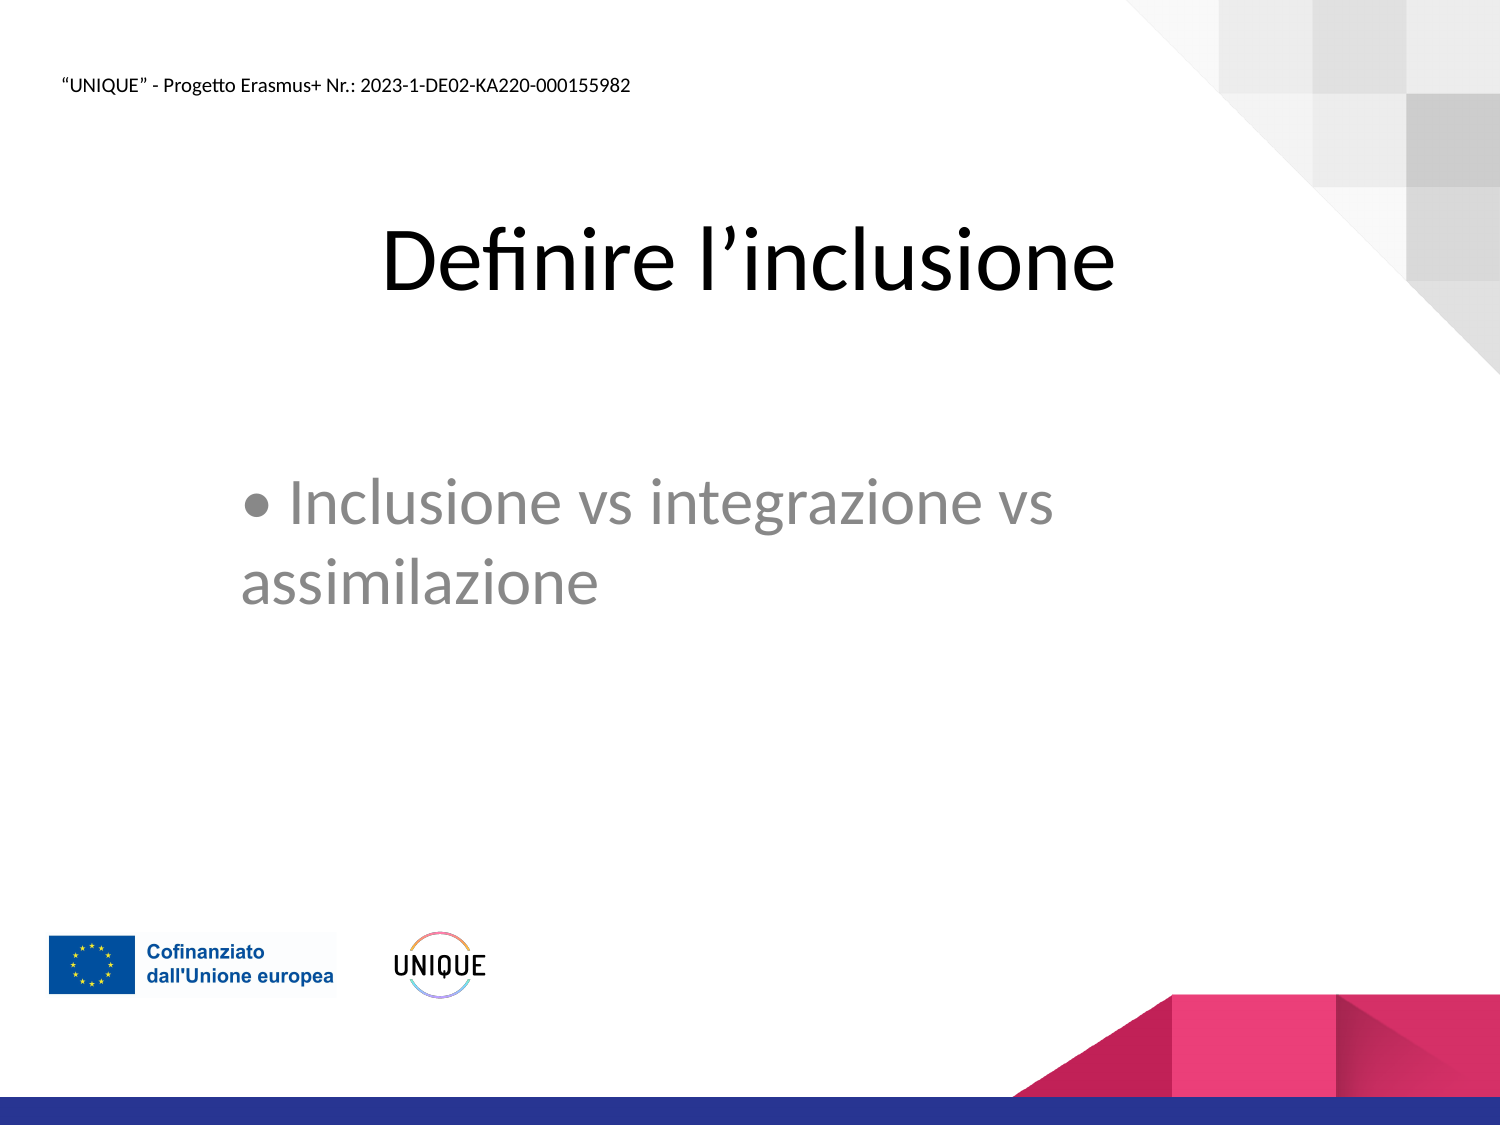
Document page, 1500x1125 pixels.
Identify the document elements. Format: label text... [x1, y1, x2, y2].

picture [0, 919, 1500, 1125]
subtitle • Inclusione vs integrazione vs assimilazione [225, 450, 1275, 738]
title Definire l’inclusione [112, 132, 1388, 375]
picture [1125, 0, 1500, 375]
